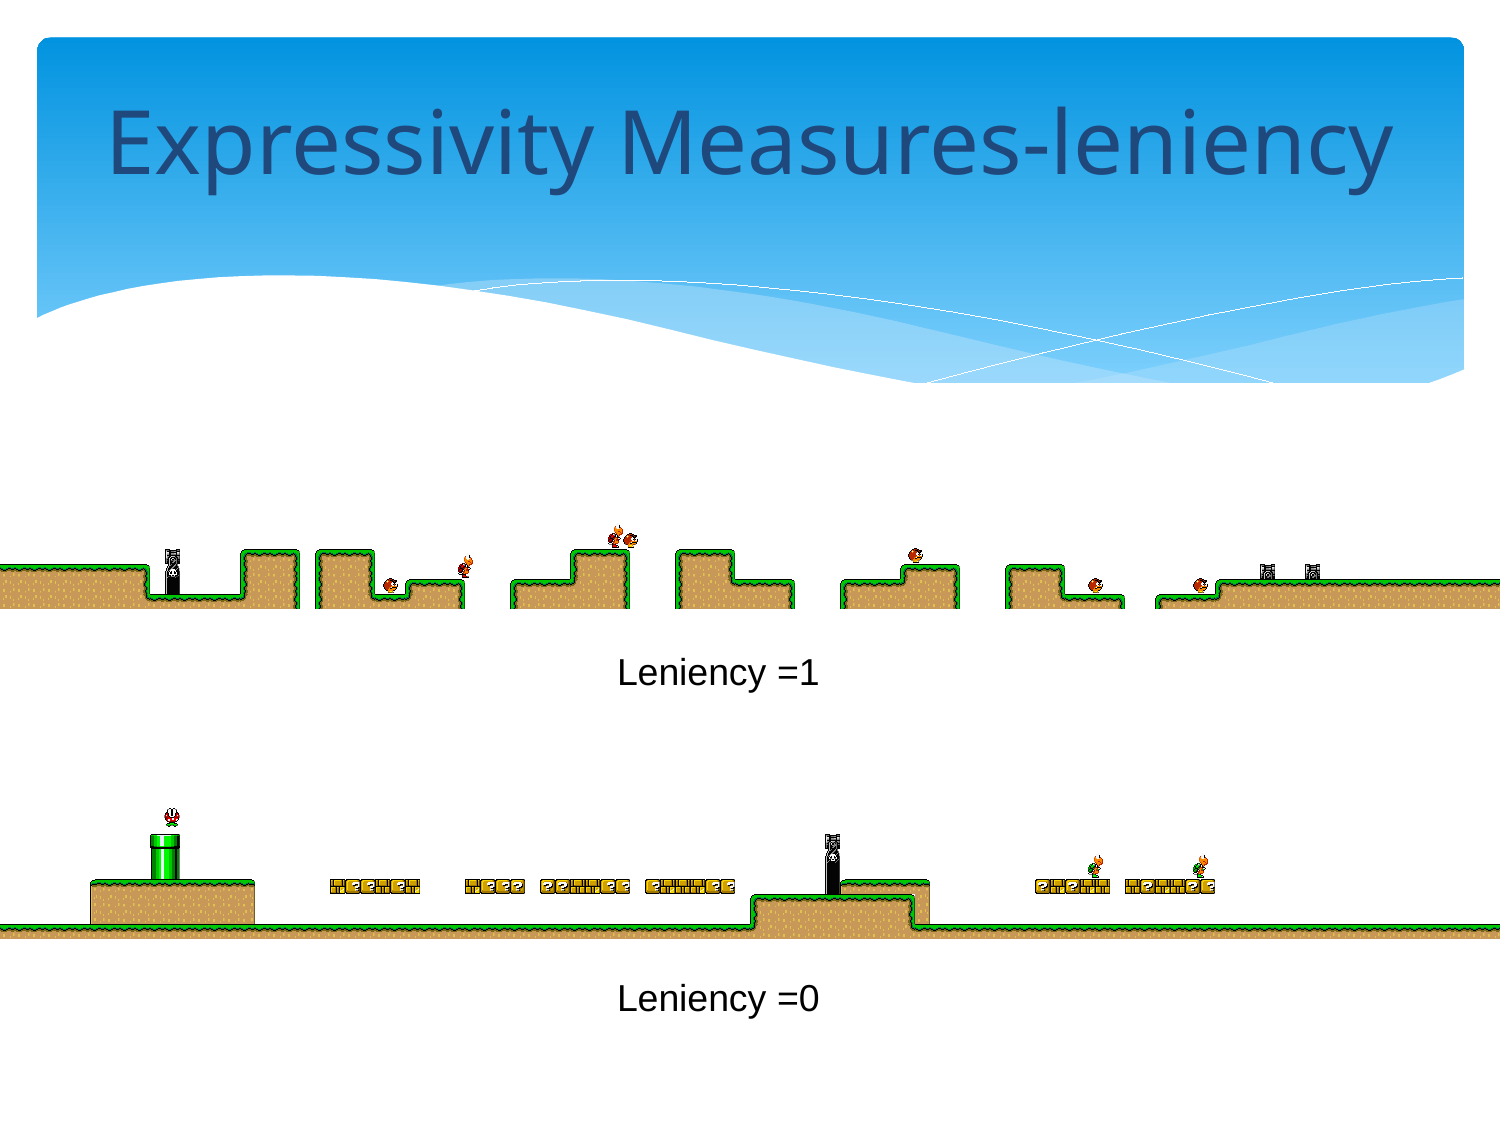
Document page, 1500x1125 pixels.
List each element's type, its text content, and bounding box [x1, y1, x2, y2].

text_box Leniency =0 [602, 963, 956, 1021]
picture [0, 713, 1500, 940]
text_box Leniency =1 [602, 638, 956, 696]
picture [0, 383, 1500, 609]
title Expressivity Measures-leniency [75, 45, 1425, 233]
